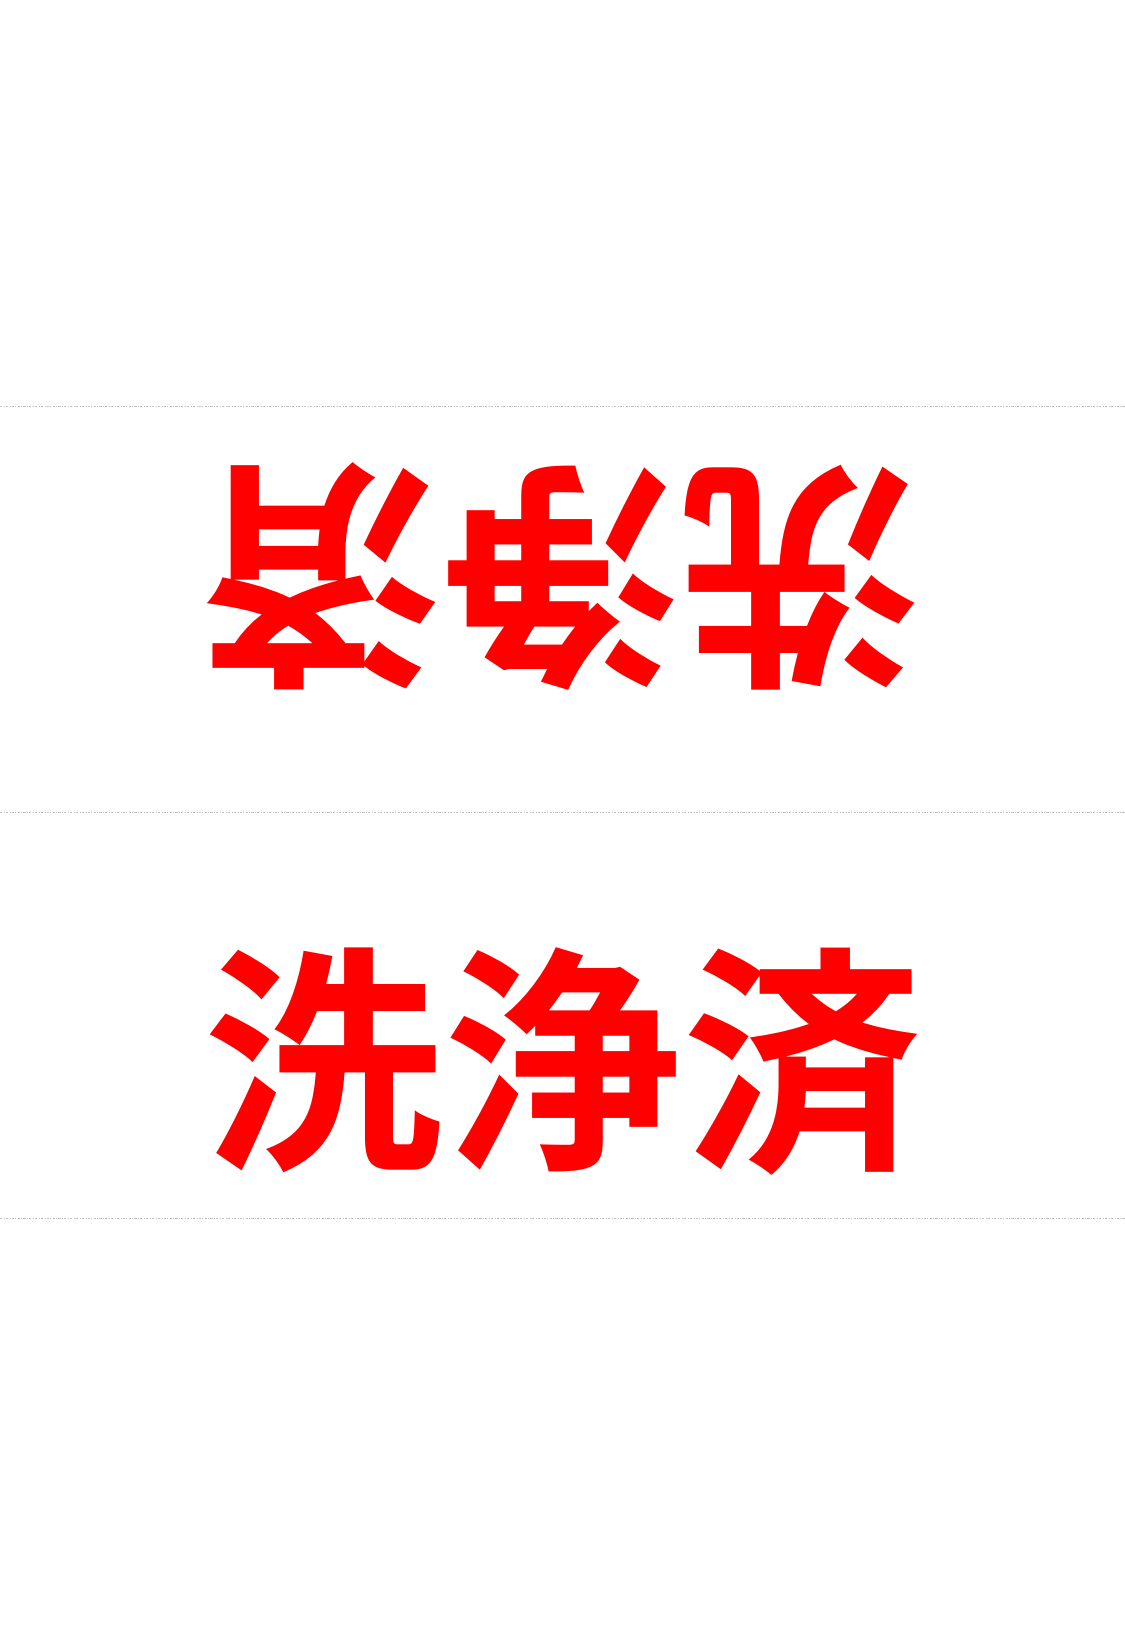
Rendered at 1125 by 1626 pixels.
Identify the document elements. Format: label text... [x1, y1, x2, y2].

text_box 洗浄済 [188, 904, 937, 1207]
text_box 洗浄済 [188, 431, 937, 734]
